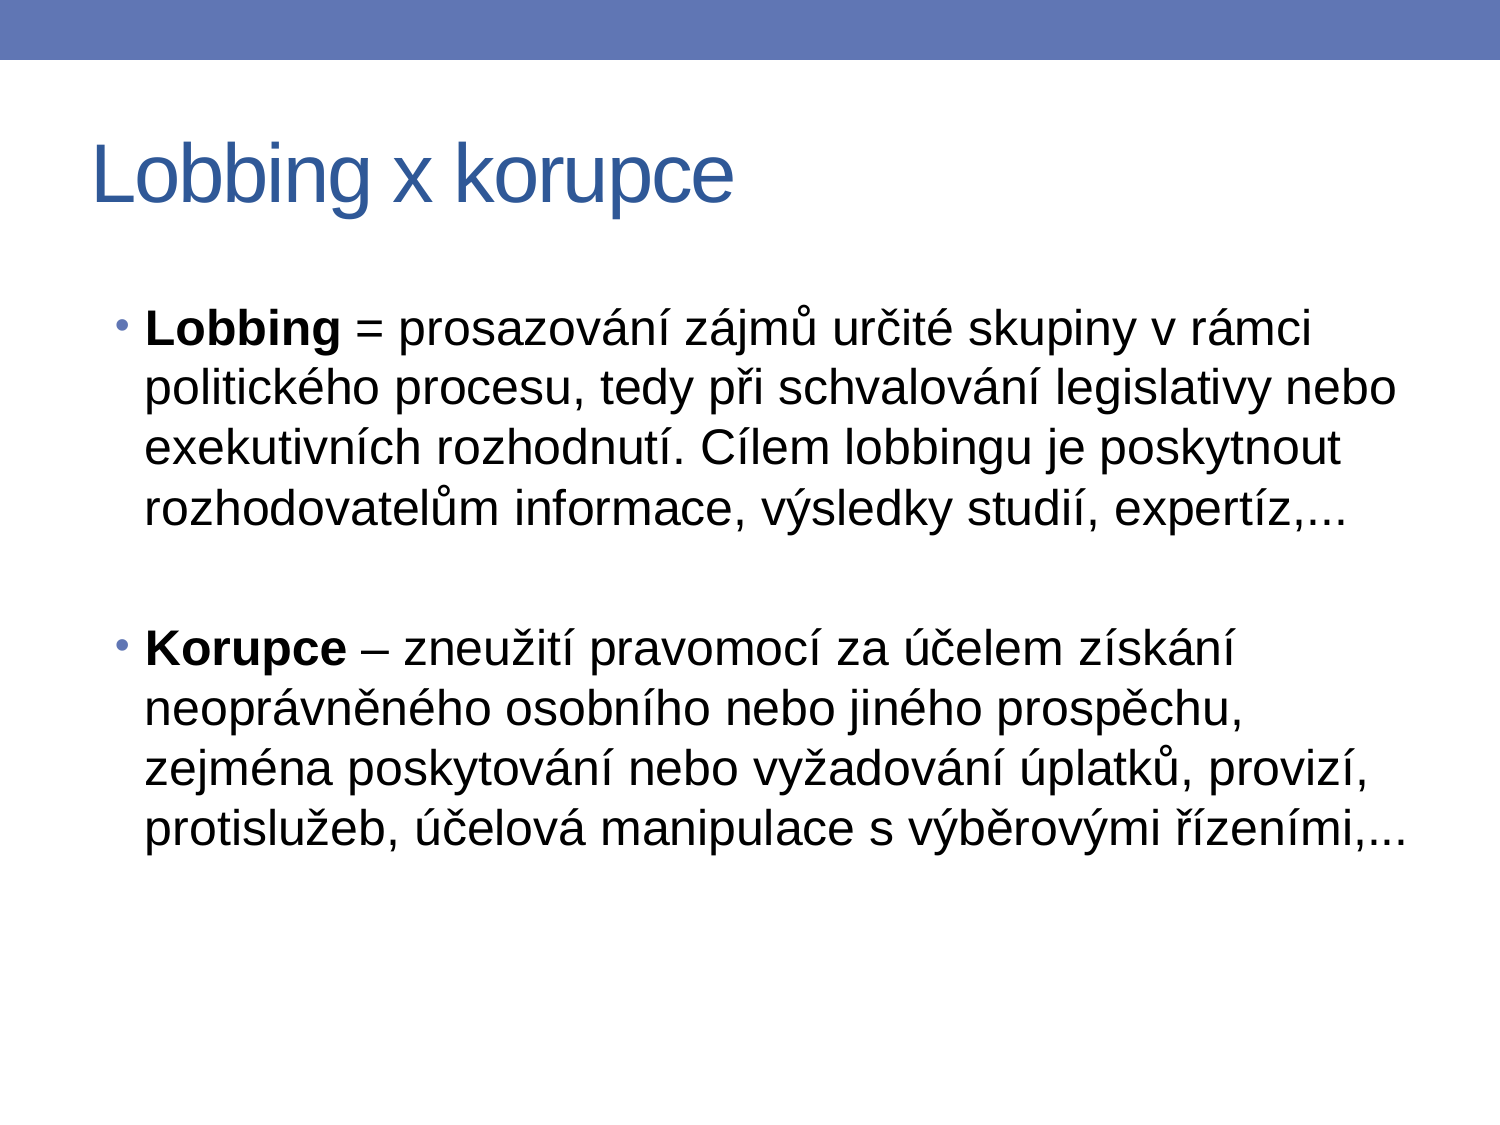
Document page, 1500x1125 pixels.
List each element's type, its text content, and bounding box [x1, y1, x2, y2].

list [75, 262, 1425, 1063]
text_box Lobbing = prosazování zájmů určité skupiny v rámci politického procesu, tedy při schvalování legislativy nebo exekutivních rozhodnutí. Cílem lobbingu je poskytnout rozhodovatelům informace, výsledky studií, expertíz,... Korupce – zneužití pravomocí za účelem získání neoprávněného osobního nebo jiného prospěchu, zejména poskytování nebo vyžadování úplatků, provizí, protislužeb, účelová manipulace s výběrovými řízeními,... [99, 287, 1450, 1088]
title Lobbing x korupce [75, 87, 1425, 250]
